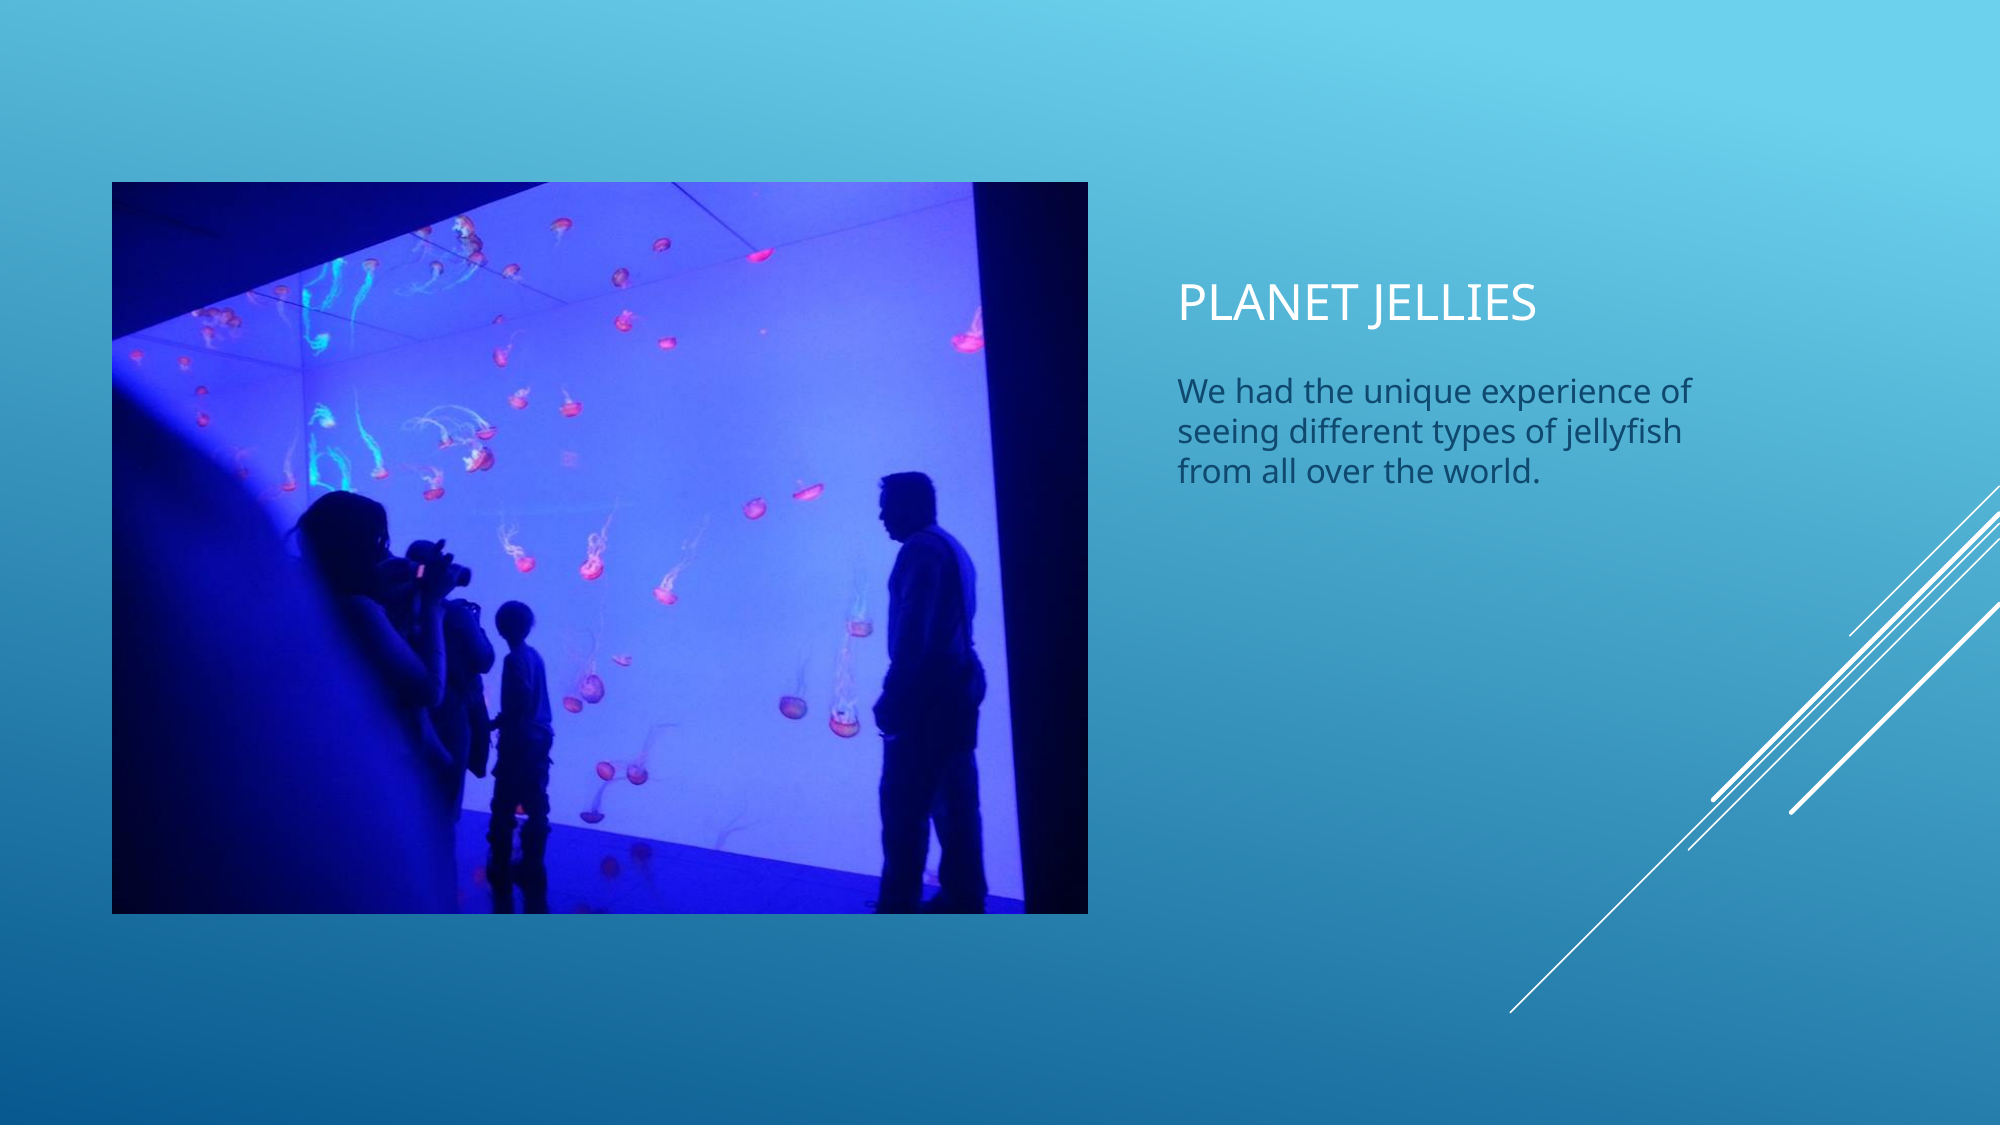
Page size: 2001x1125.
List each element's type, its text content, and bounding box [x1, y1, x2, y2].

title Planet jellies [1162, 112, 1763, 338]
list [111, 182, 1088, 914]
list We had the unique experience of seeing different types of jellyfish from all over the world. [1162, 362, 1763, 706]
